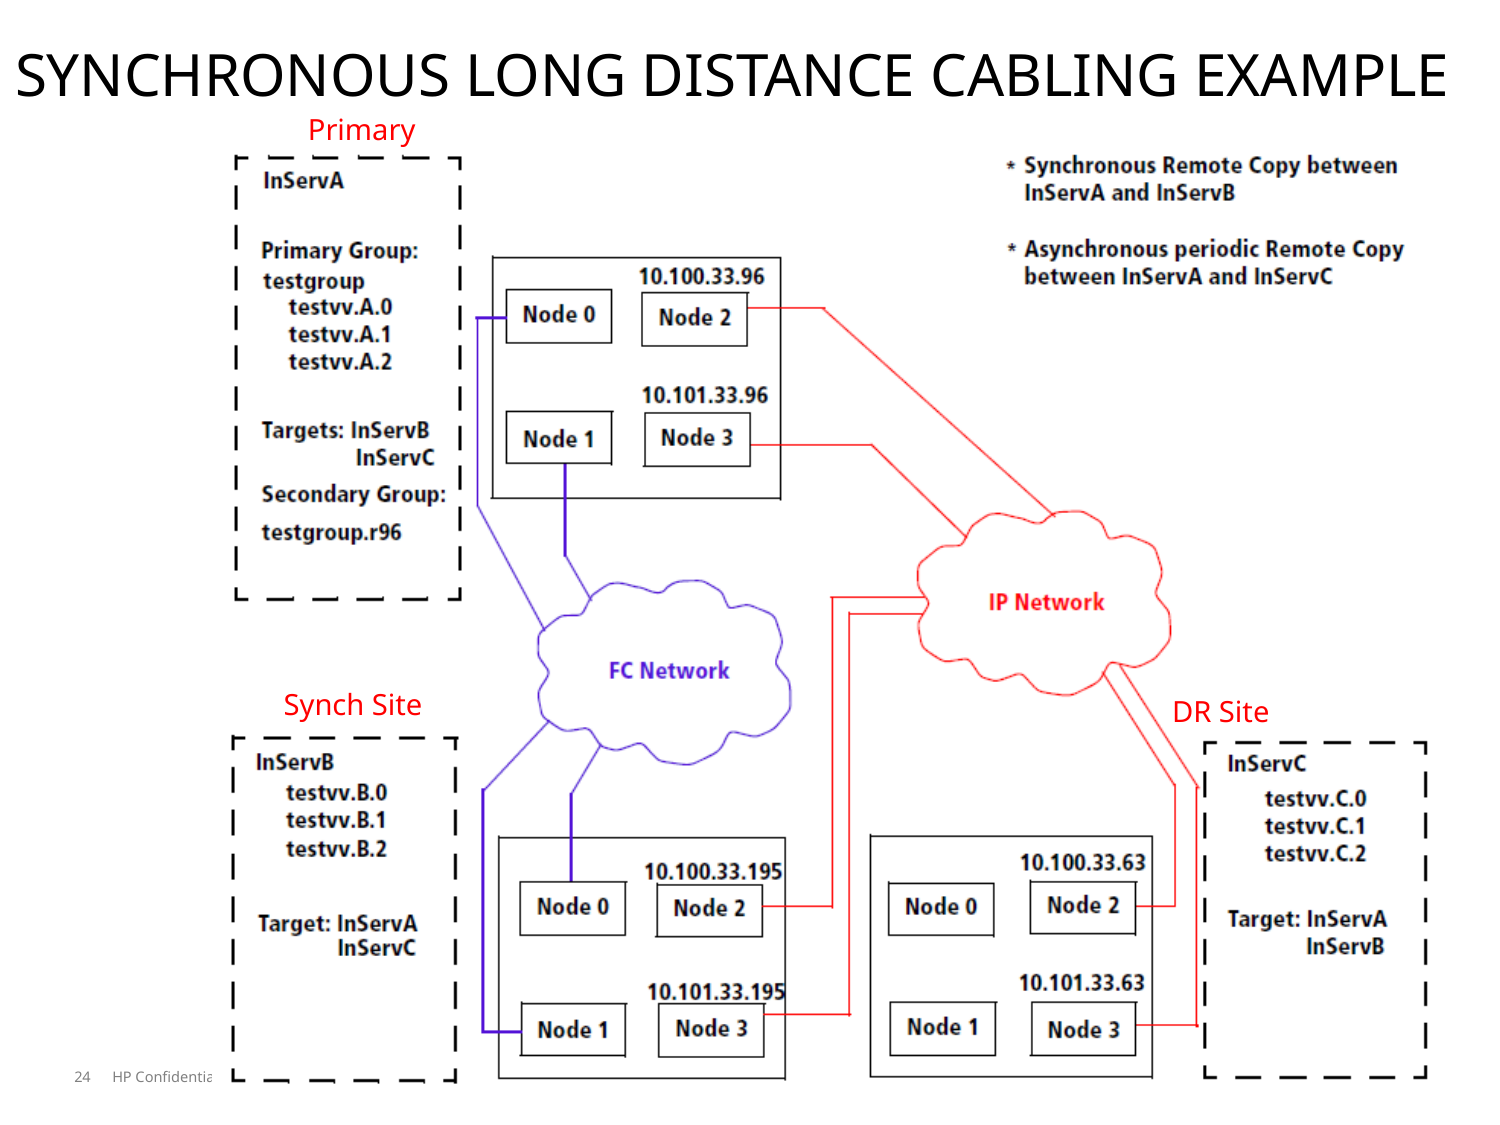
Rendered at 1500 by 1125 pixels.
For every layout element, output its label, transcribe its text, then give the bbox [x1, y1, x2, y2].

text_box Primary [293, 103, 420, 109]
title Synchronous Long Distance Cabling Example [0, 30, 1500, 120]
picture [212, 111, 1467, 1125]
